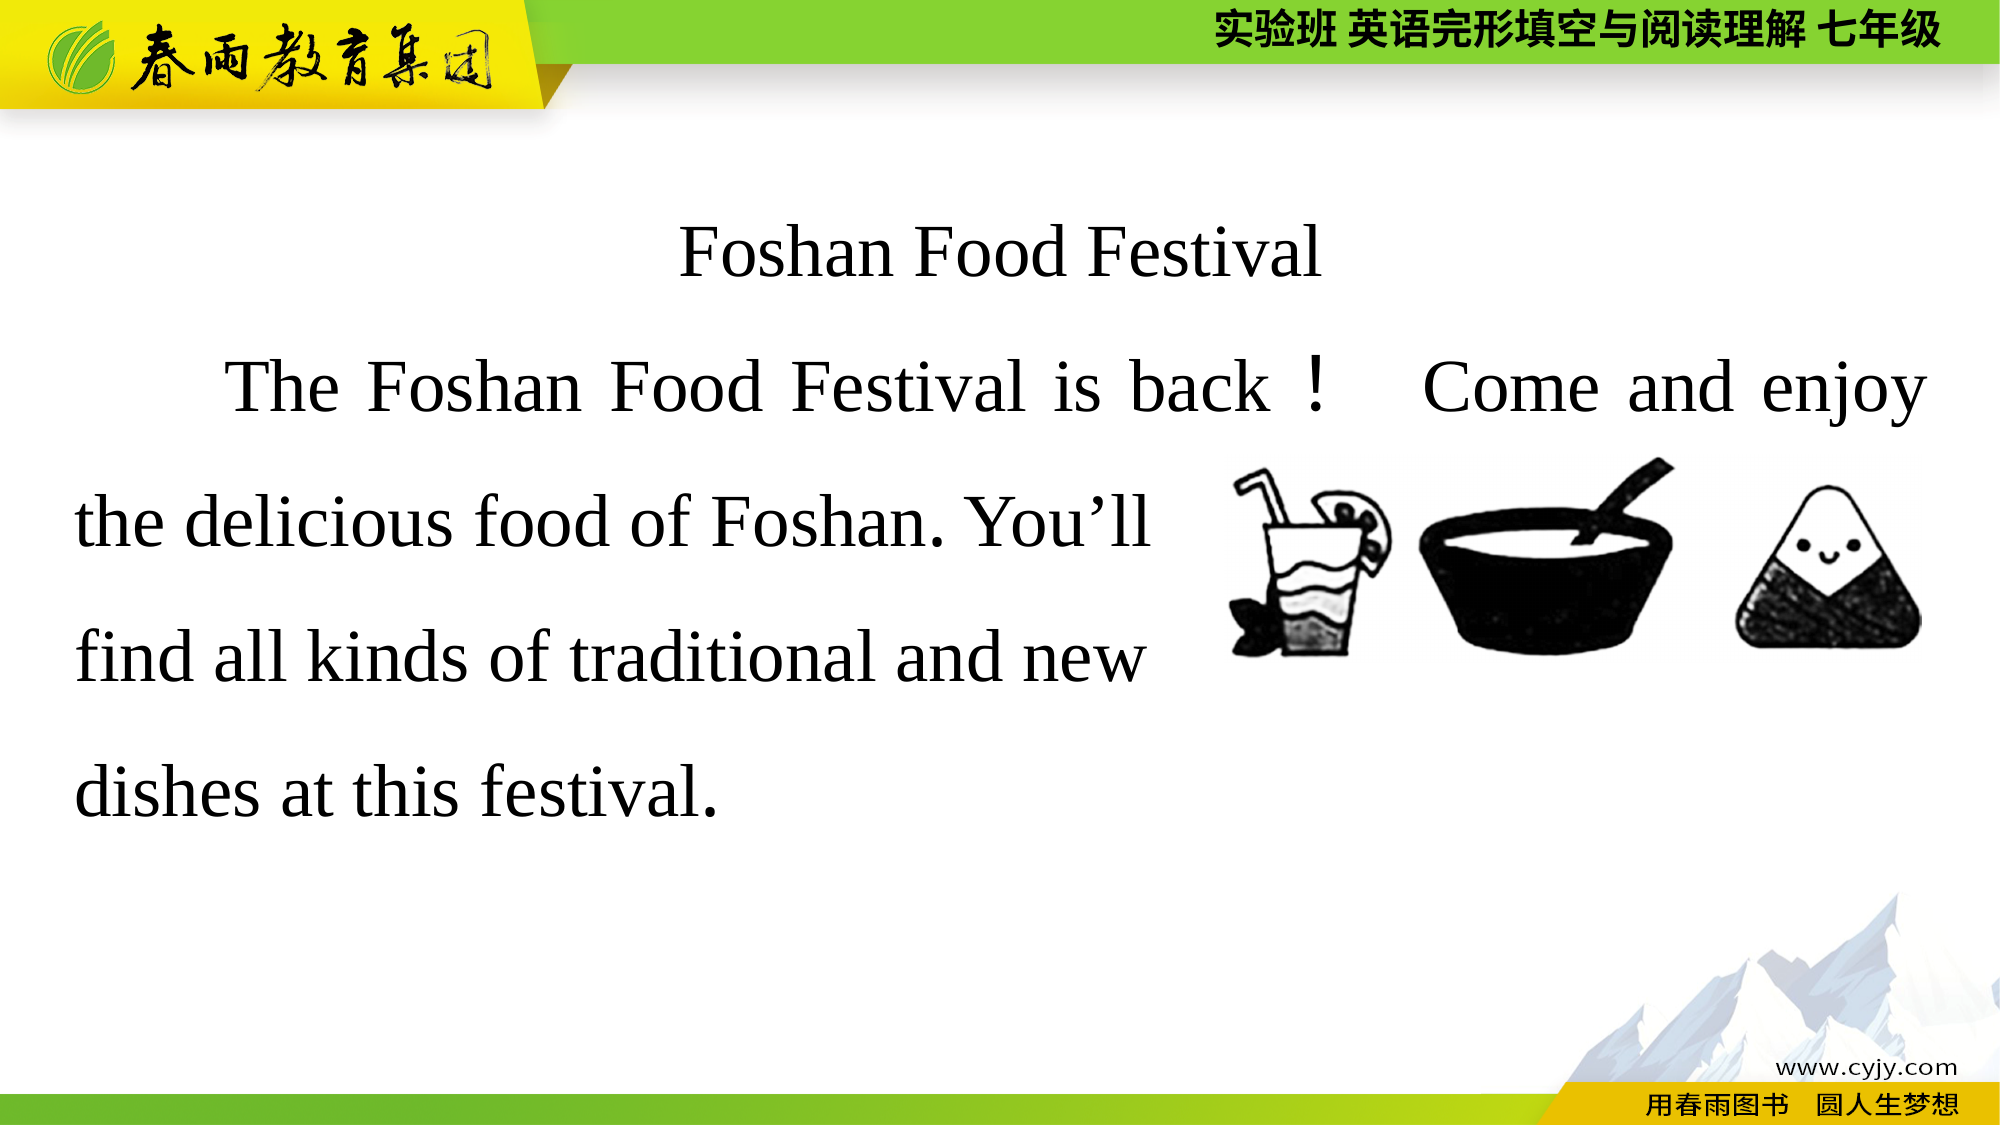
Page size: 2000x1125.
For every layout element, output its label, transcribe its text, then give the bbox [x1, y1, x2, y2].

list Foshan Food Festival The Foshan Food Festival is back！ Come and enjoy the delicious food of Foshan. You’ll find all kinds of traditional and new dishes at this festival. [59, 149, 1944, 846]
picture [0, 0, 2000, 1125]
